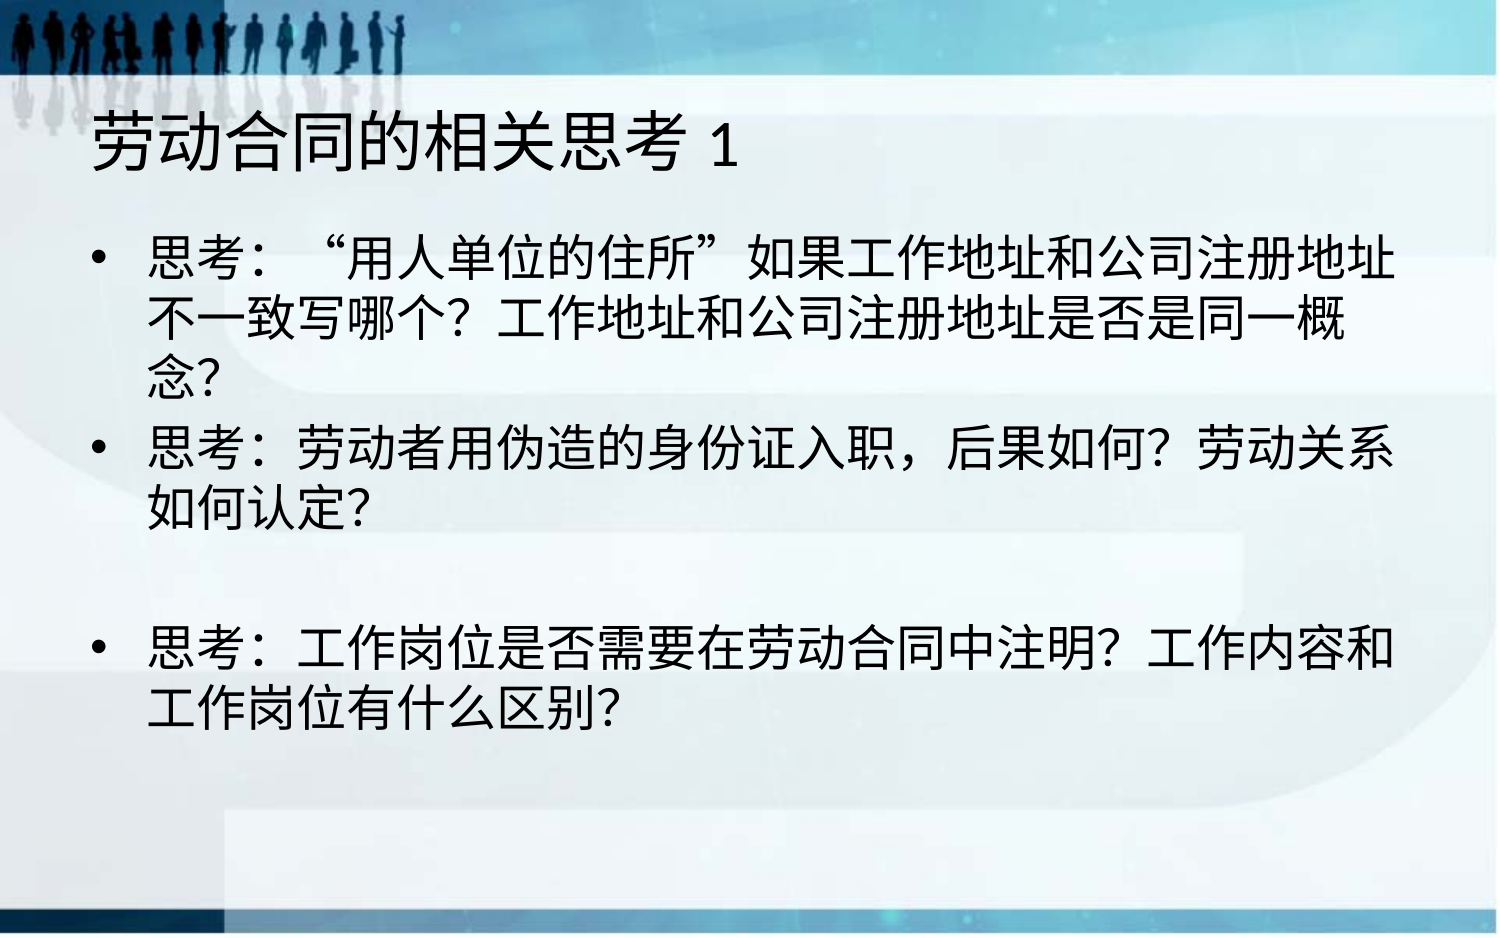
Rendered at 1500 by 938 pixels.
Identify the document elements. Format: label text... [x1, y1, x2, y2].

list 思考：“用人单位的住所”如果工作地址和公司注册地址不一致写哪个？工作地址和公司注册地址是否是同一概念？ 思考：劳动者用伪造的身份证入职，后果如何？劳动关系如何认定？ 思考：工作岗位是否需要在劳动合同中注明？工作内容和工作岗位有什么区别？ [74, 218, 1426, 838]
picture [0, 0, 1500, 938]
title 劳动合同的相关思考1 [74, 70, 1426, 210]
